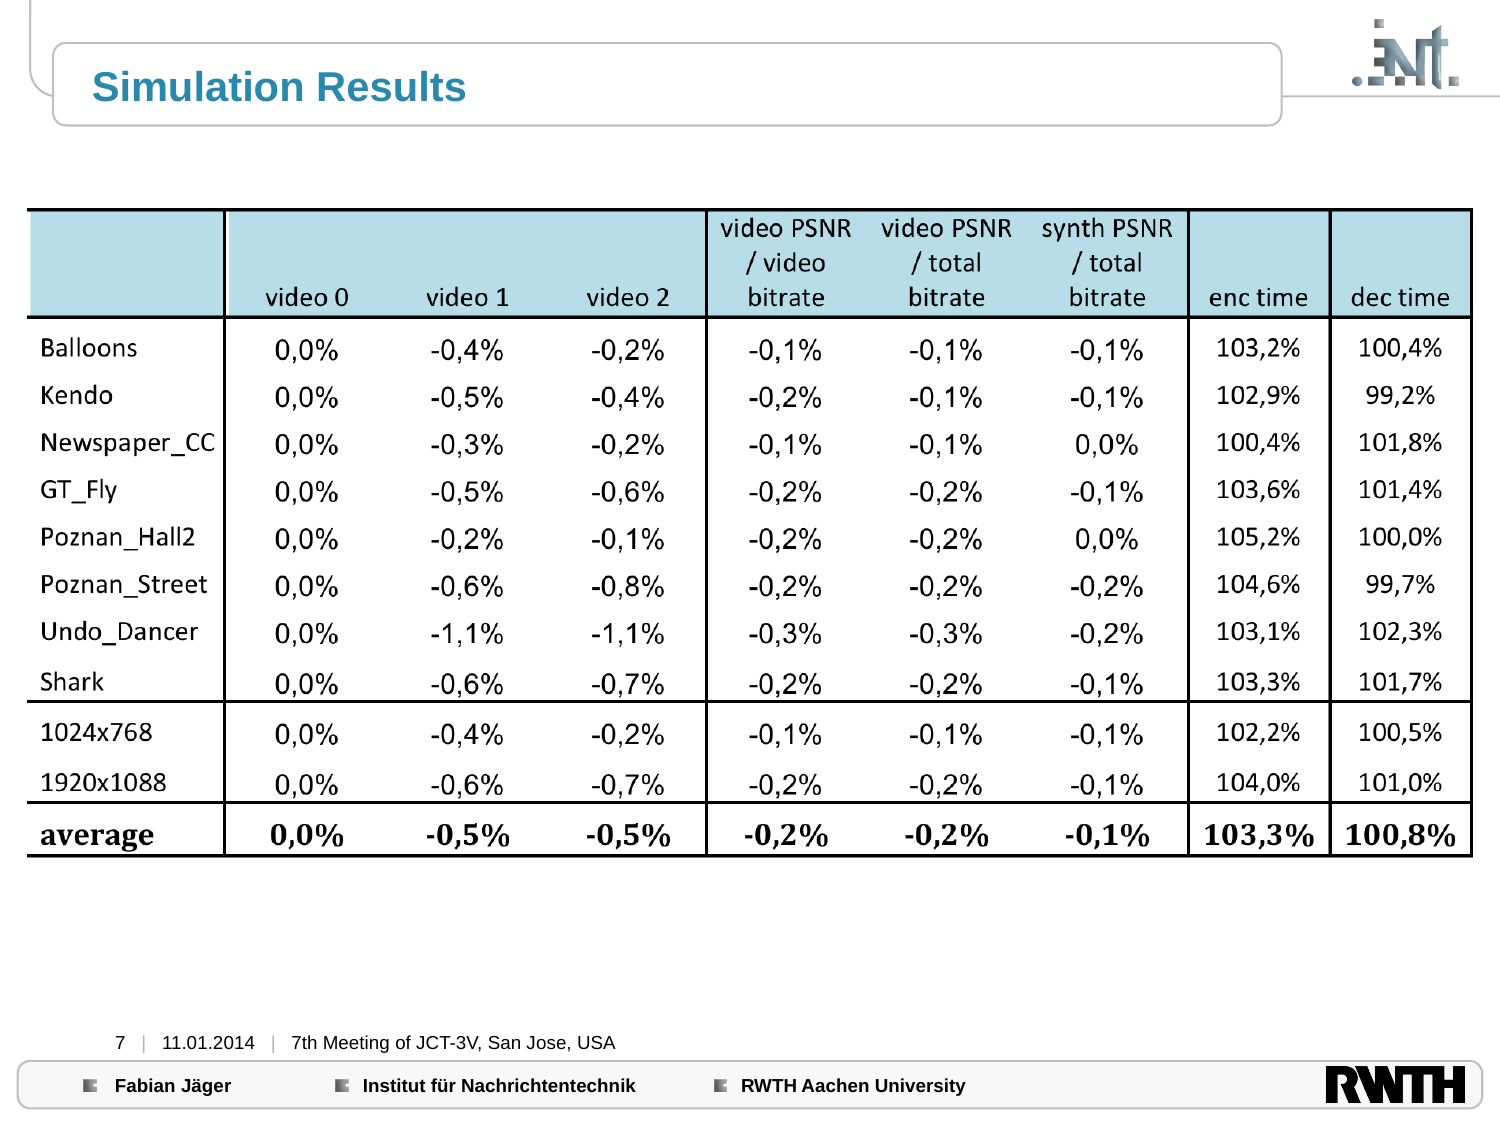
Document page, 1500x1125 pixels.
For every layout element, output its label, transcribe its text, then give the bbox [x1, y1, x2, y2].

picture [335, 1079, 349, 1092]
picture [1352, 19, 1459, 90]
picture [714, 1079, 727, 1092]
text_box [26, 207, 1474, 918]
picture [83, 1079, 97, 1092]
picture [1325, 1067, 1468, 1104]
title Simulation Results [76, 48, 1412, 120]
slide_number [100, 1023, 1471, 1067]
